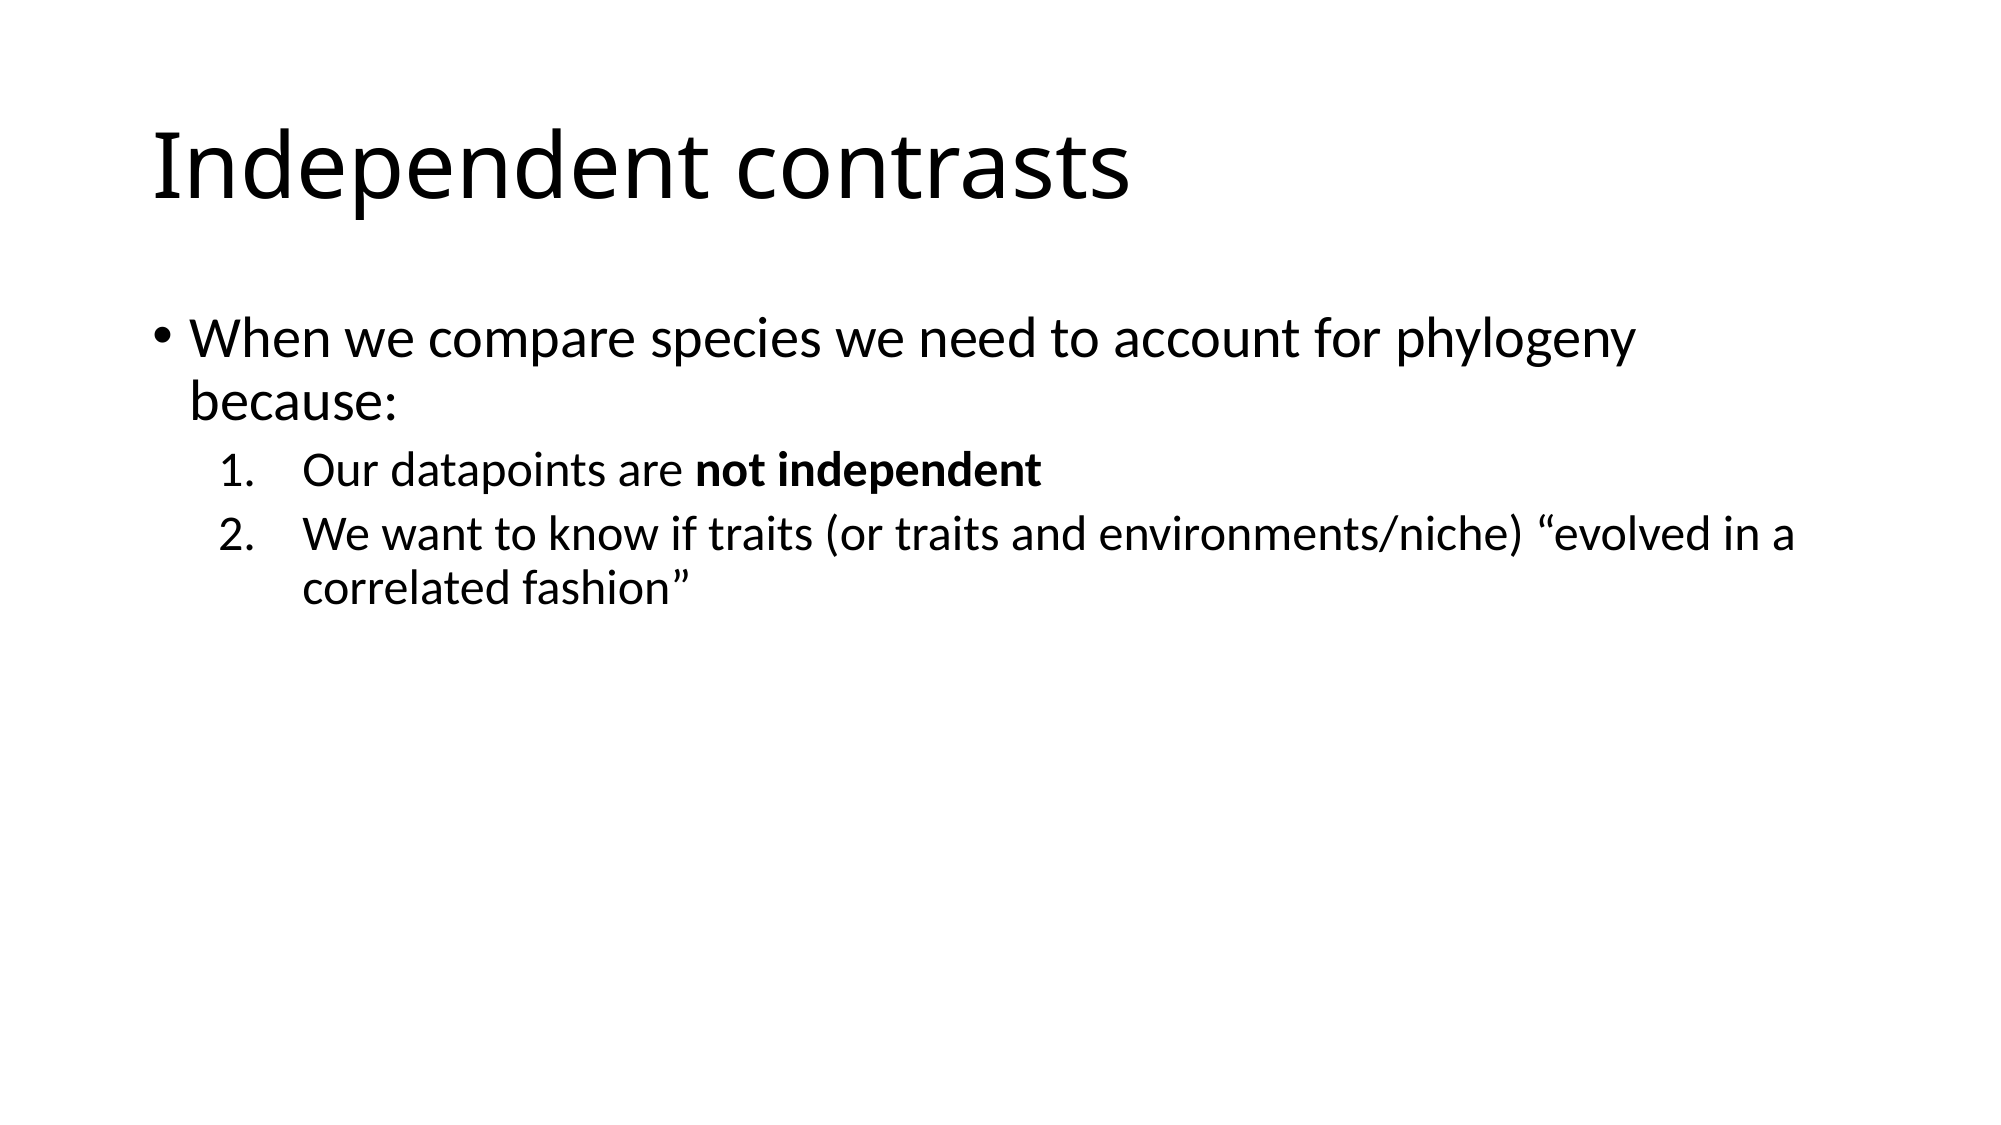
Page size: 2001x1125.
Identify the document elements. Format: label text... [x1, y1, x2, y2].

list When we compare species we need to account for phylogeny because: Our datapoints are not independent We want to know if traits (or traits and environments/niche) “evolved in a correlated fashion” [137, 299, 1863, 1014]
title Independent contrasts [137, 59, 1863, 278]
